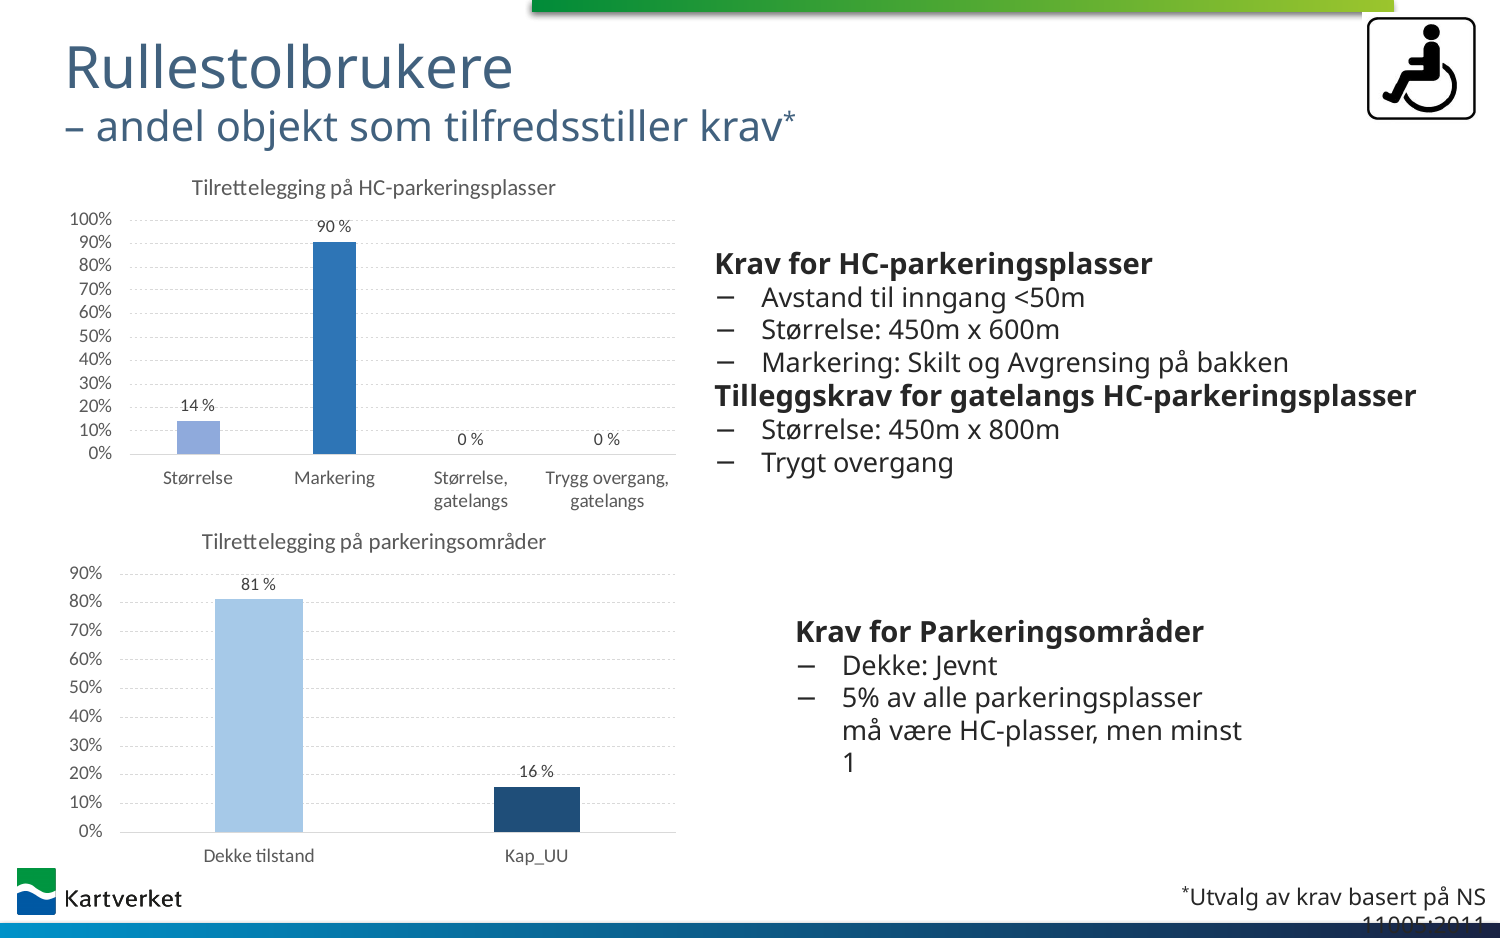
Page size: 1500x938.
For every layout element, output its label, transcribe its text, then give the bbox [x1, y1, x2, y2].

text_box Krav for Parkeringsområder Dekke: Jevnt 5% av alle parkeringsplasser må være HC-plasser, men minst 1 [780, 605, 1261, 786]
picture [62, 166, 687, 519]
picture [1362, 12, 1481, 126]
text_box Rullestolbrukere – andel objekt som tilfredsstiller krav* [49, 25, 1431, 158]
text_box Krav for HC-parkeringsplasser Avstand til inngang <50m Størrelse: 450m x 600m Markering: Skilt og Avgrensing på bakken Tilleggskrav for gatelangs HC-parkeringsplasser Størrelse: 450m x 800m Trygt overgang [699, 237, 1433, 485]
text_box *Utvalg av krav basert på NS 11005:2011 [1068, 873, 1500, 938]
picture [62, 520, 687, 874]
